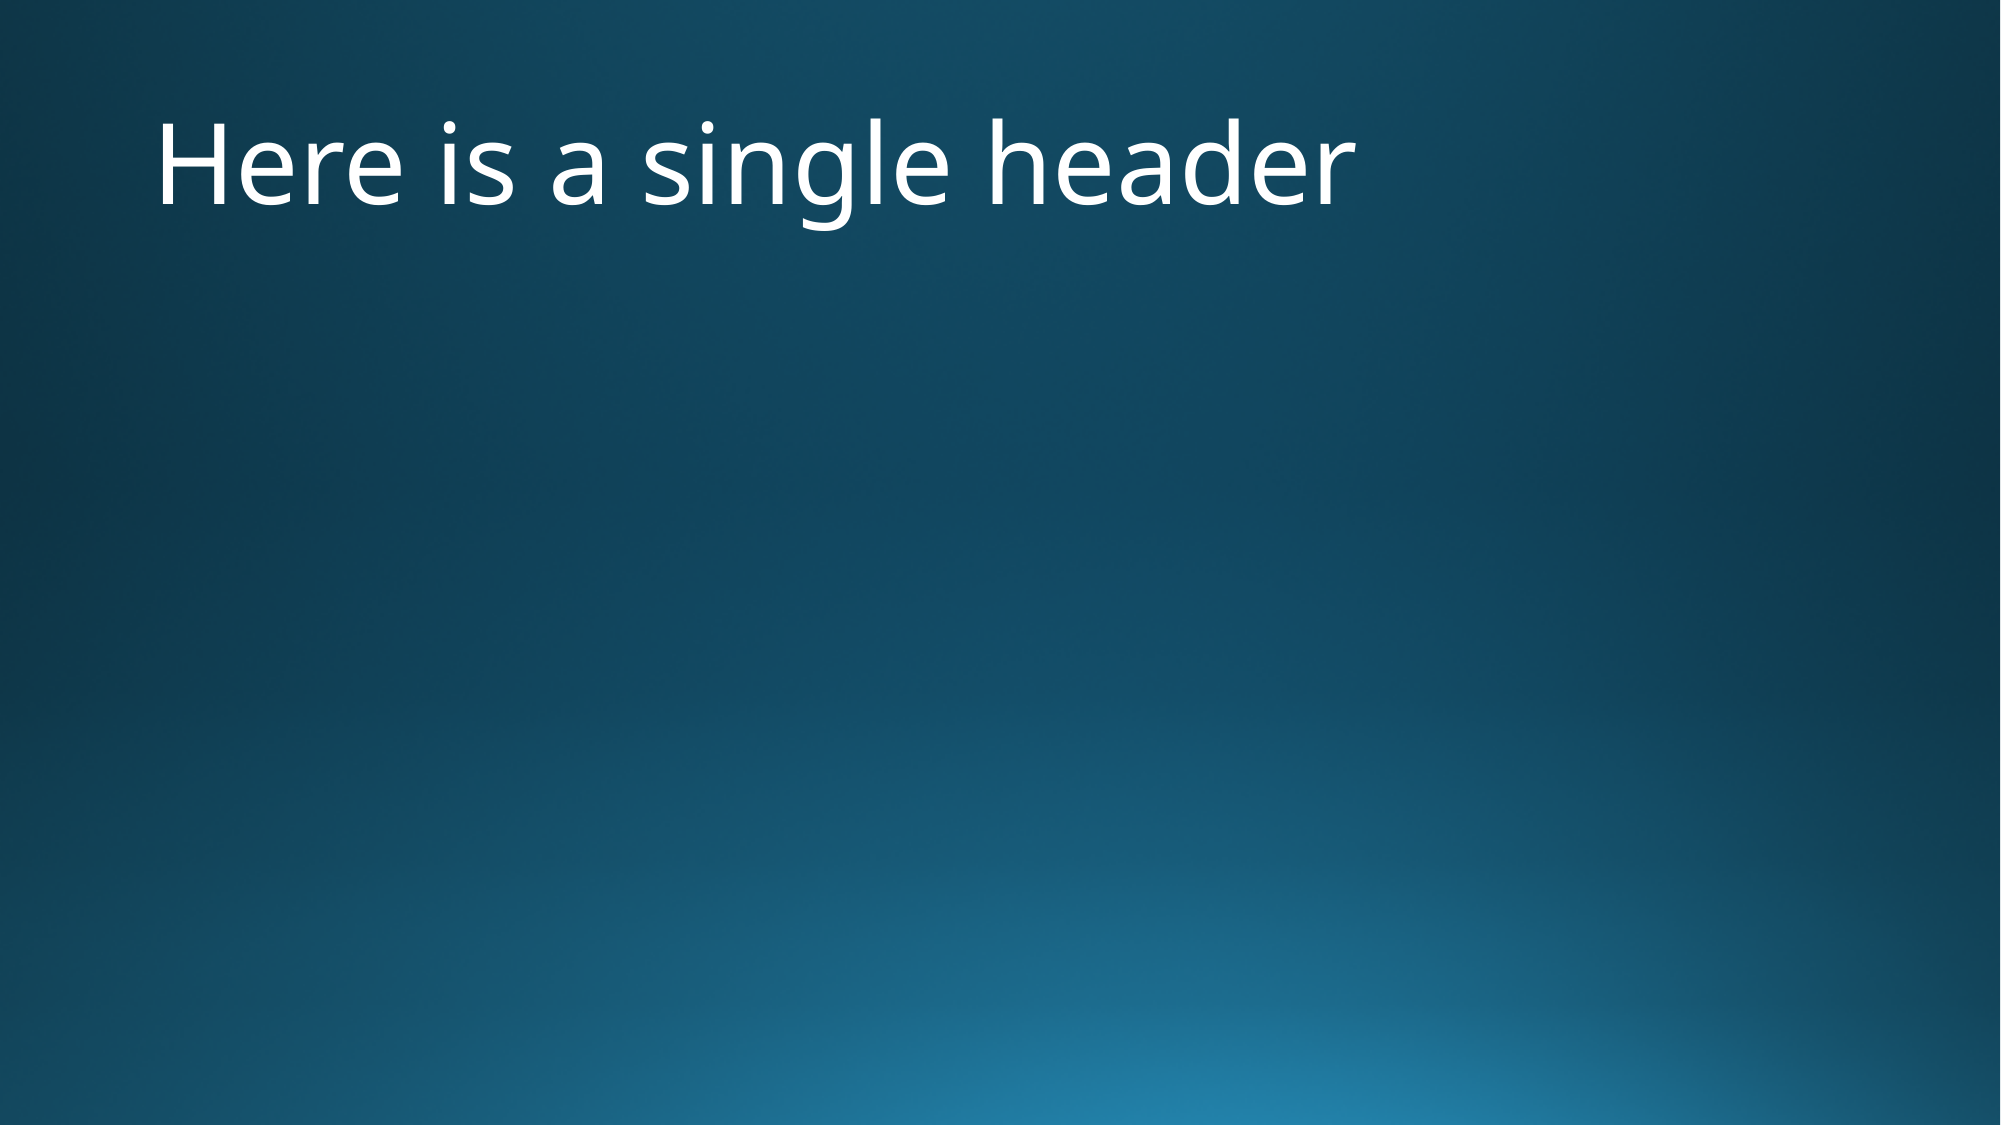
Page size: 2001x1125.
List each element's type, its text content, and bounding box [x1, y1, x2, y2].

picture [0, 0, 2001, 1125]
title Here is a single header [137, 59, 1863, 278]
